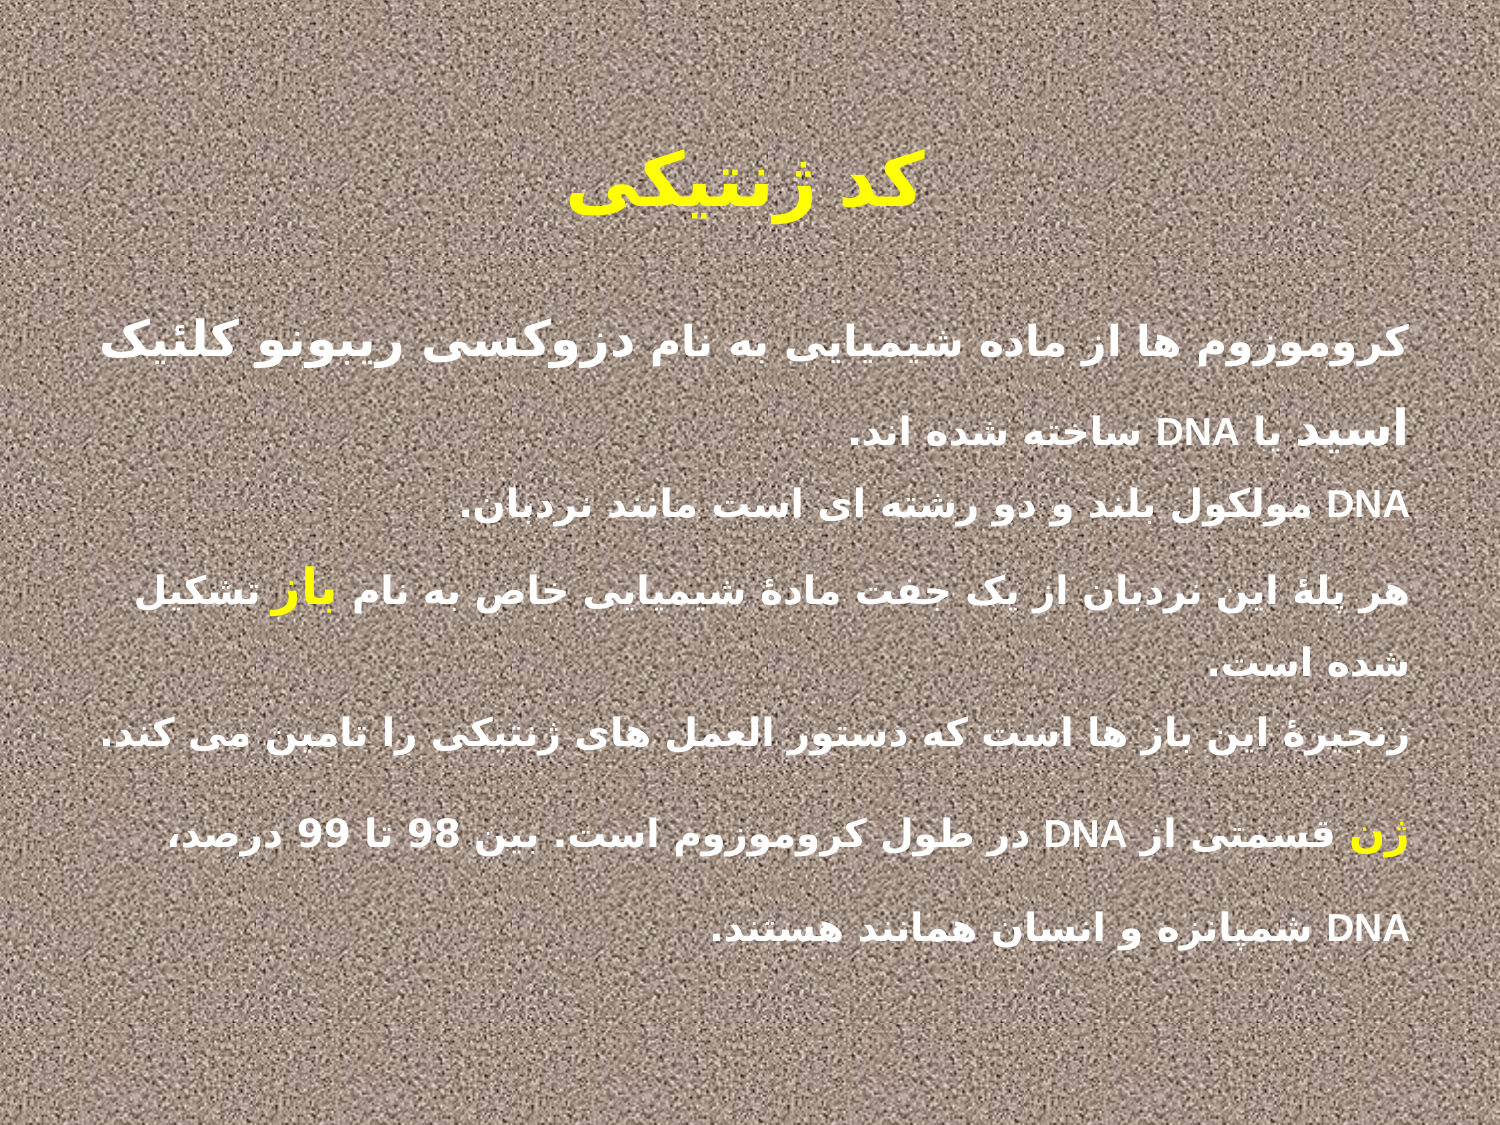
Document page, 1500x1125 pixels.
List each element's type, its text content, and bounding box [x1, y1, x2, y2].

footer www.modirkade.ir [212, 1050, 904, 1095]
list کروموزوم ها از ماده شیمیایی به نام دزوکسی ریبونو کلئیک اسید یا DNA ساخته شده اند. DNA مولکول بلند و دو رشته ای است مانند نردبان. هر پلۀ این نردبان از یک جفت مادۀ شیمیایی خاص به نام باز تشکیل شده است. زنجیرۀ این باز ها است که دستور العمل های ژنتیکی را تامین می کند. ژن قسمتی از DNA در طول کروموزوم است. بین 98 تا 99 درصد، DNA شمپانزه و انسان همانند هستند. [75, 270, 1425, 1013]
picture [0, 0, 1500, 1125]
slide_number 4 [1417, 1068, 1494, 1114]
title کد ژنتیکی [75, 41, 1425, 230]
